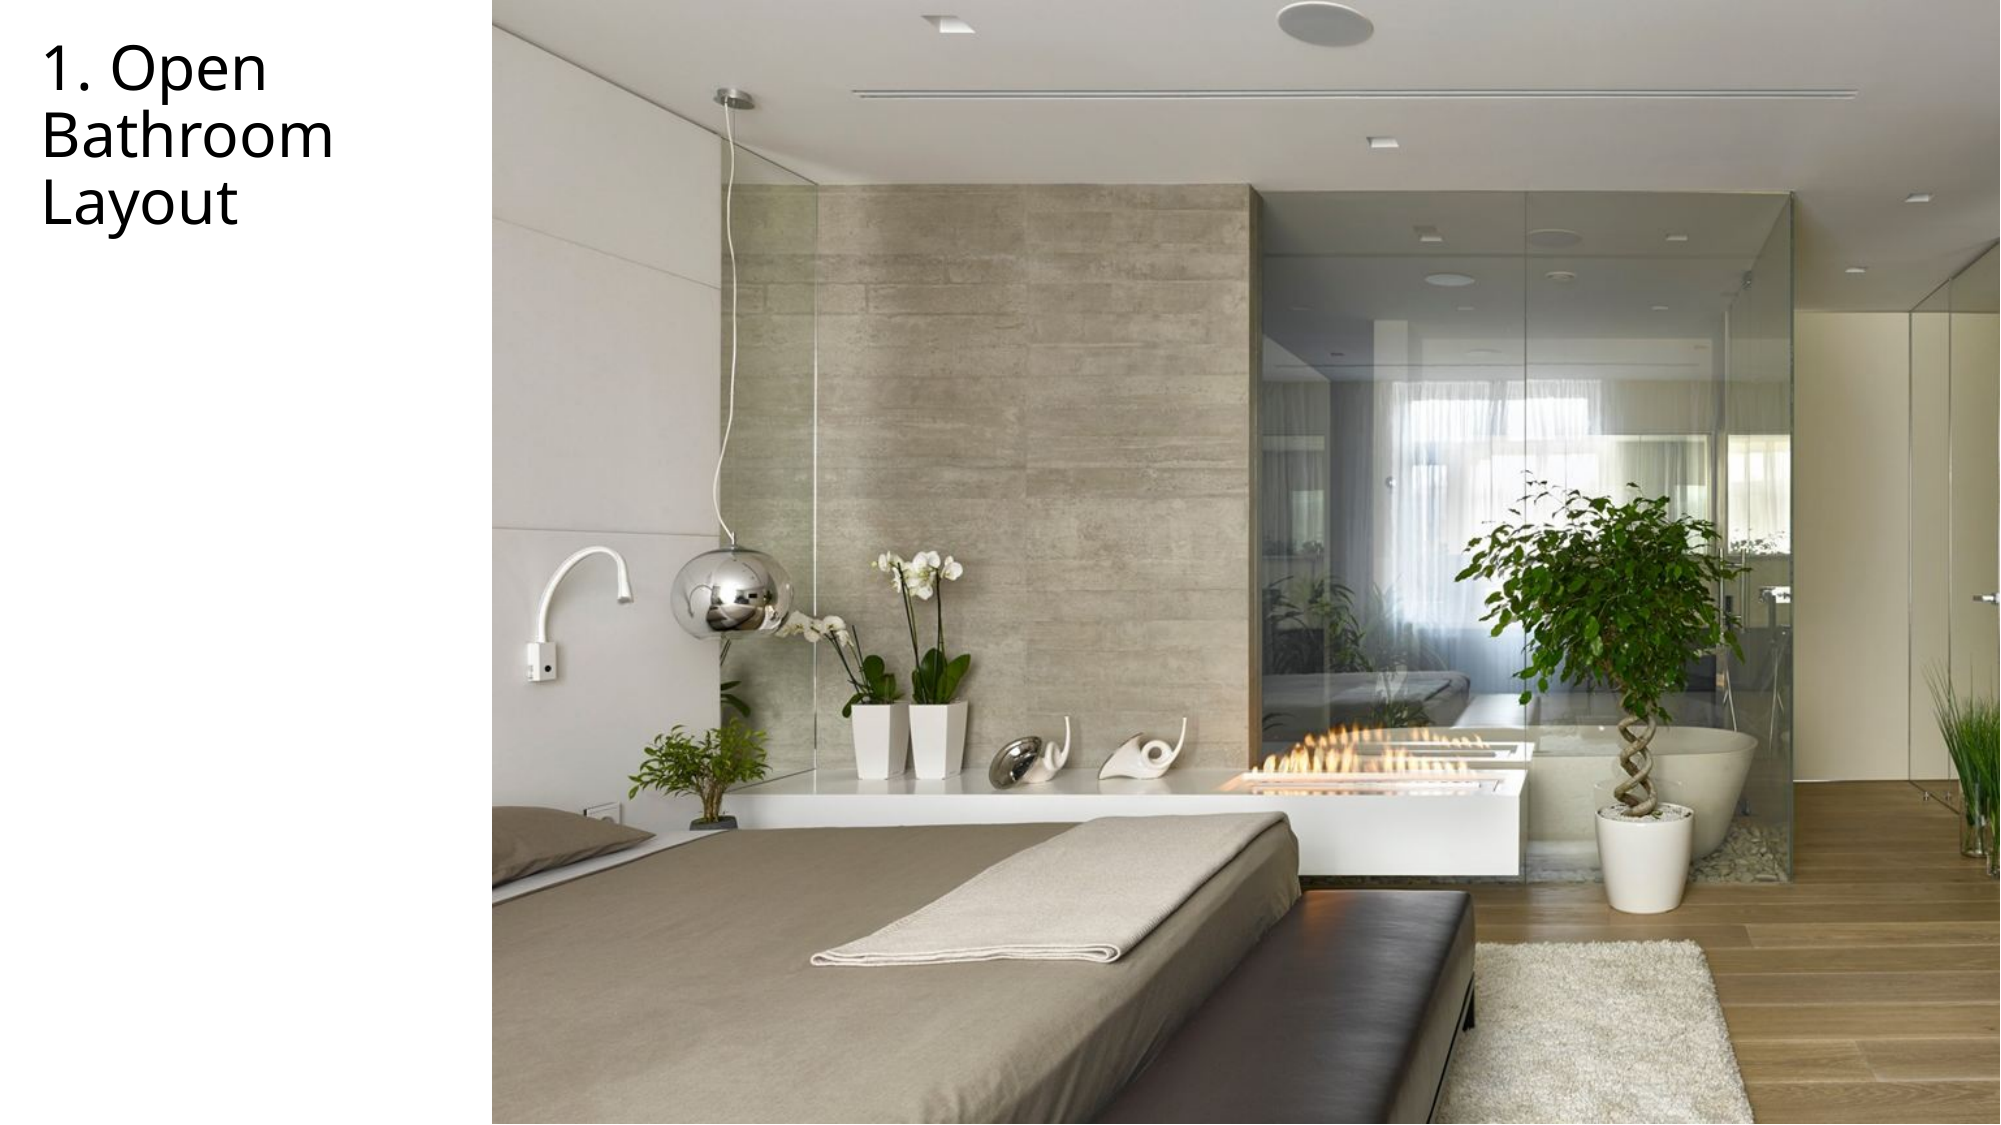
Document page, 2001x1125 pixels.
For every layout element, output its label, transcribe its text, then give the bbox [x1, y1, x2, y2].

title 1. Open Bathroom Layout [25, 28, 449, 247]
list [492, 0, 2000, 1124]
